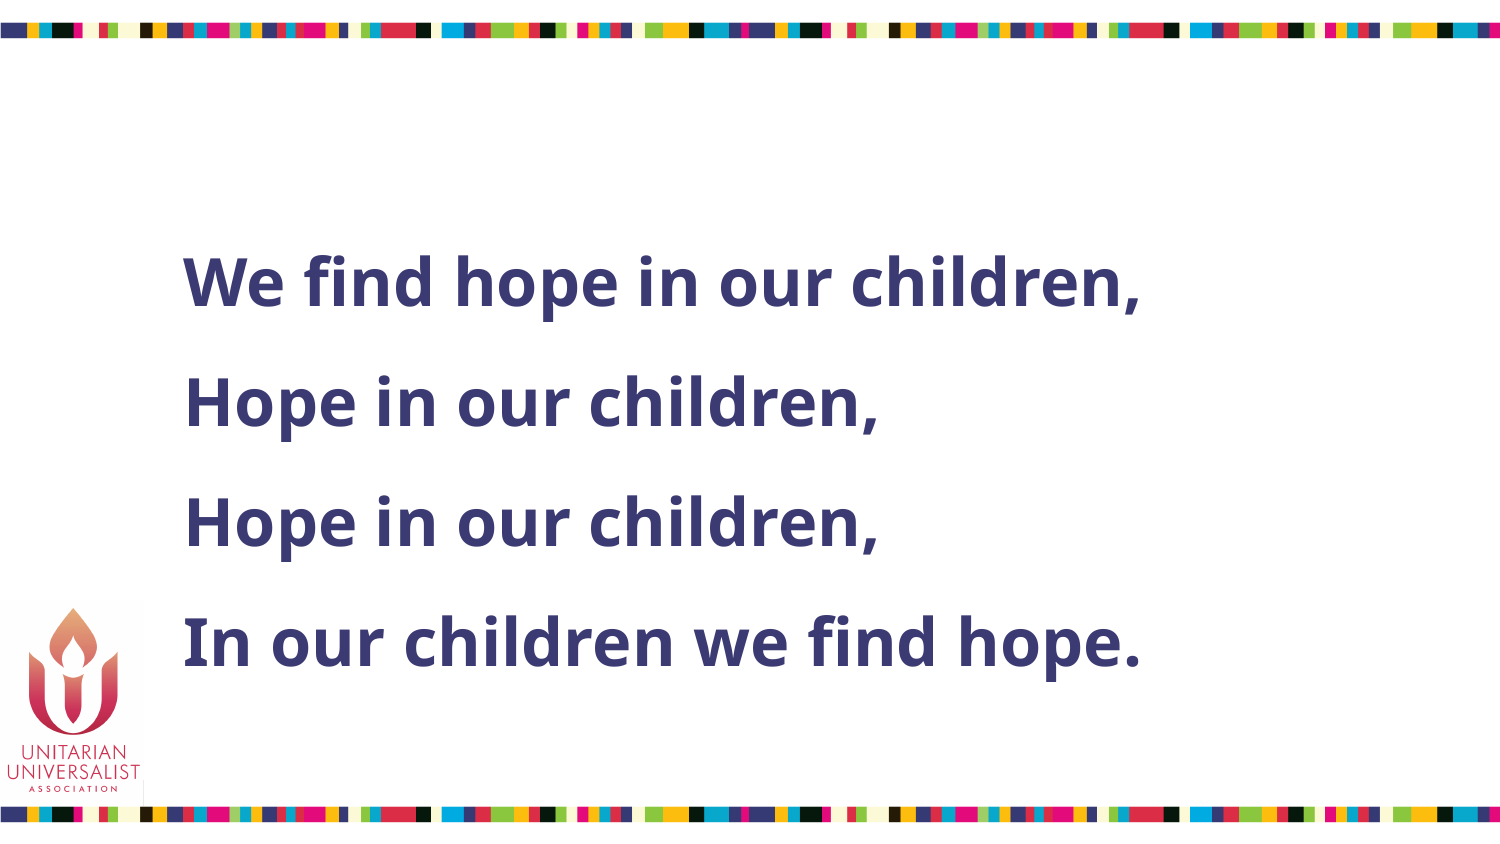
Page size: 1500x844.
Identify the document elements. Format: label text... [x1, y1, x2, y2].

picture [0, 22, 1500, 40]
picture [0, 600, 1500, 824]
text_box We find hope in our children, Hope in our children, Hope in our children, In our children we find hope. [168, 184, 1421, 695]
